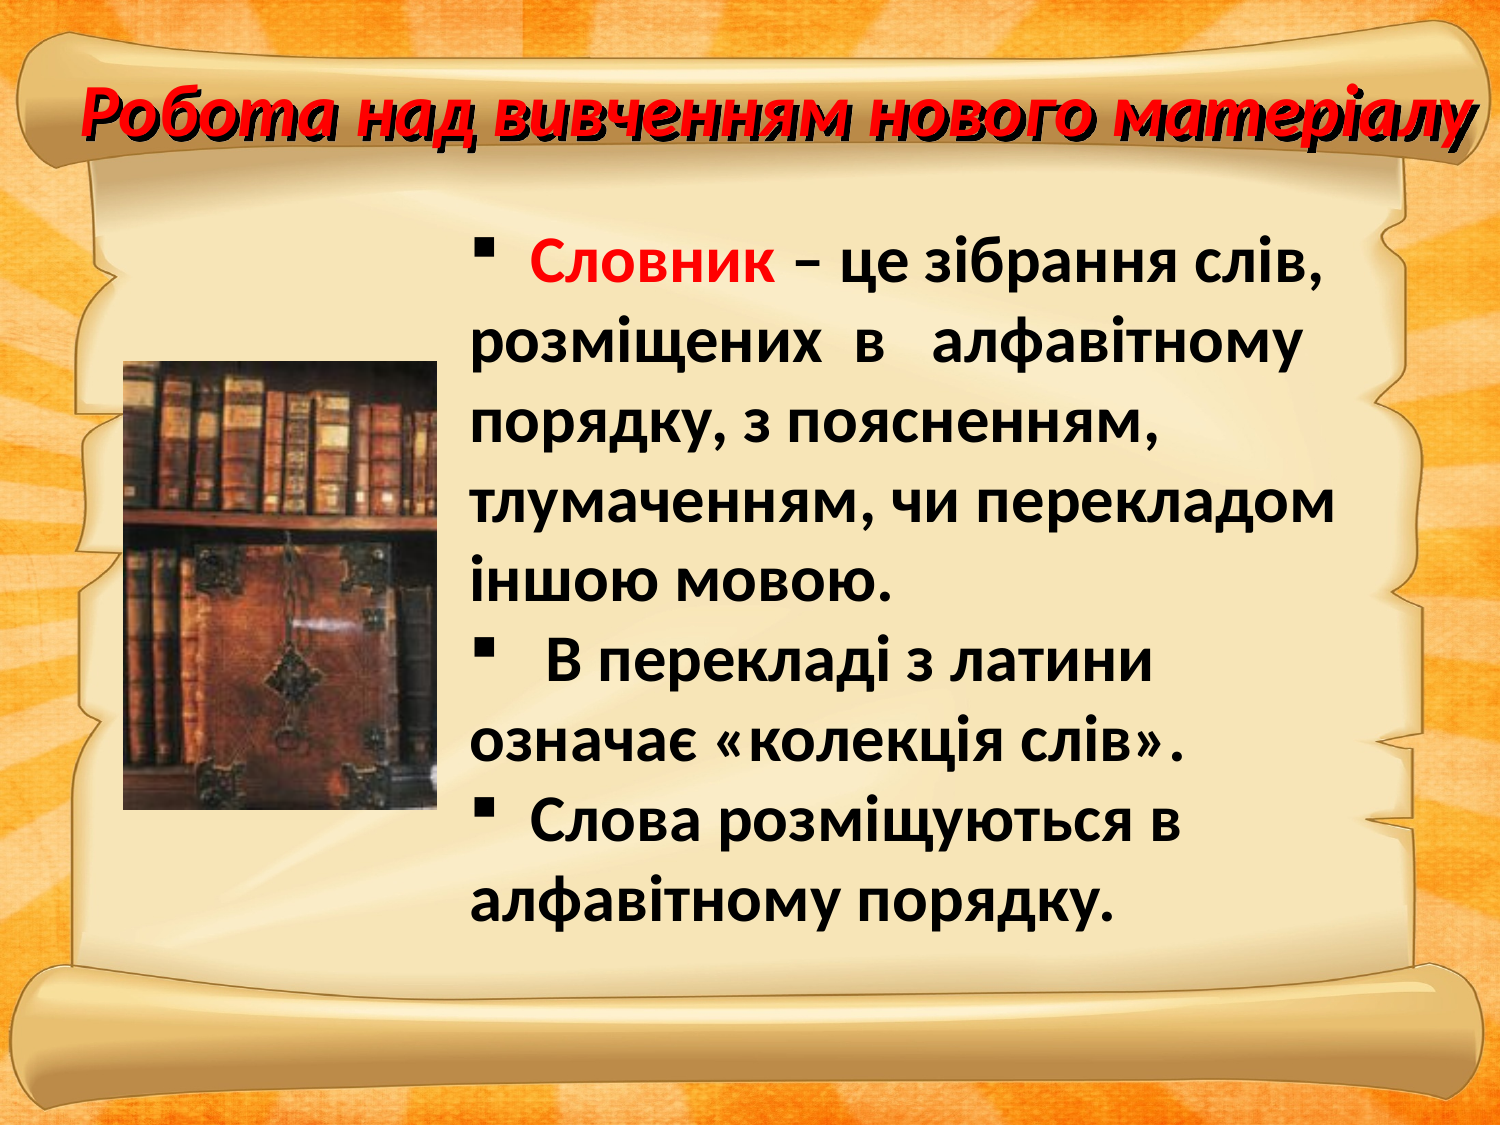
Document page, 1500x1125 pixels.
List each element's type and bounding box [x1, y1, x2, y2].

list [0, 0, 1500, 1125]
picture [123, 361, 437, 810]
